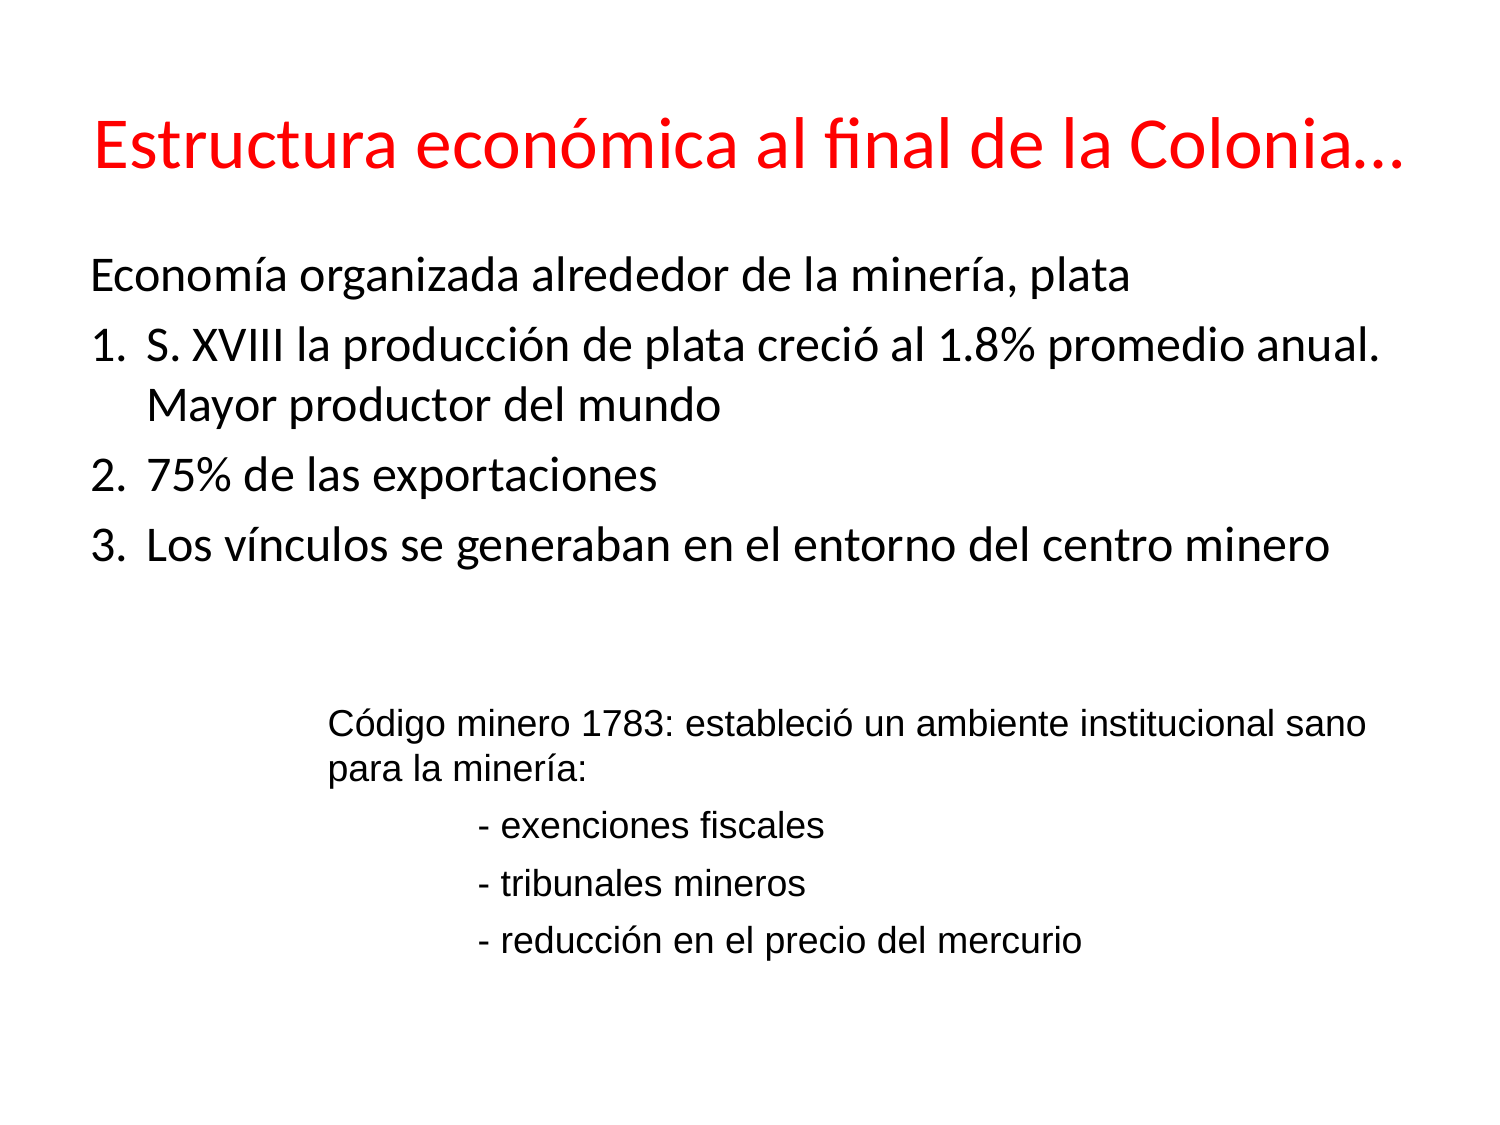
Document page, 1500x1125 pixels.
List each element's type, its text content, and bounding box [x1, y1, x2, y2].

title Estructura económica al final de la Colonia… [74, 44, 1426, 233]
text_box Código minero 1783: estableció un ambiente institucional sano para la minería: - exenciones fiscales - tribunales mineros - reducción en el precio del mercurio [312, 691, 1388, 969]
list Economía organizada alrededor de la minería, plata S. XVIII la producción de plata creció al 1.8% promedio anual. Mayor productor del mundo 75% de las exportaciones Los vínculos se generaban en el entorno del centro minero [74, 234, 1426, 692]
